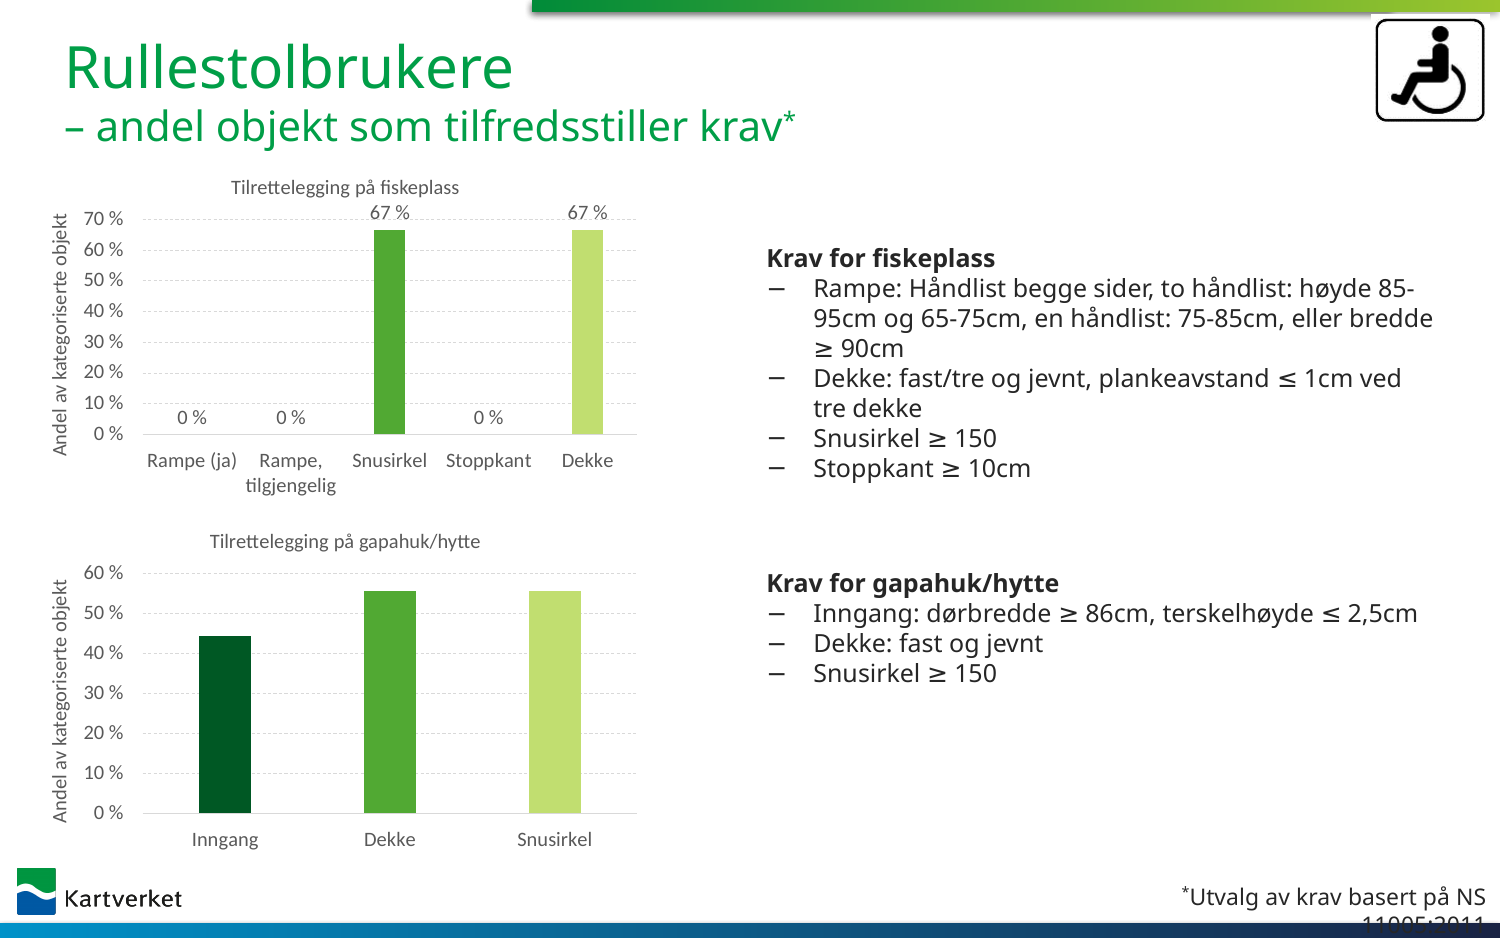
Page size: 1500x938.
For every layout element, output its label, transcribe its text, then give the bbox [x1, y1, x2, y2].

text_box Krav for gapahuk/hytte Inngang: dørbredde ≥ 86cm, terskelhøyde ≤ 2,5cm Dekke: fast og jevnt Snusirkel ≥ 150 [751, 560, 1452, 695]
text_box *Utvalg av krav basert på NS 11005:2011 [1068, 873, 1500, 938]
picture [41, 520, 650, 859]
text_box Krav for fiskeplass Rampe: Håndlist begge sider, to håndlist: høyde 85-95cm og 65-75cm, en håndlist: 75-85cm, eller bredde ≥ 90cm Dekke: fast/tre og jevnt, plankeavstand ≤ 1cm ved tre dekke Snusirkel ≥ 150 Stoppkant ≥ 10cm [751, 235, 1452, 490]
picture [1371, 13, 1491, 127]
picture [41, 166, 650, 505]
text_box Rullestolbrukere – andel objekt som tilfredsstiller krav* [49, 29, 1431, 158]
